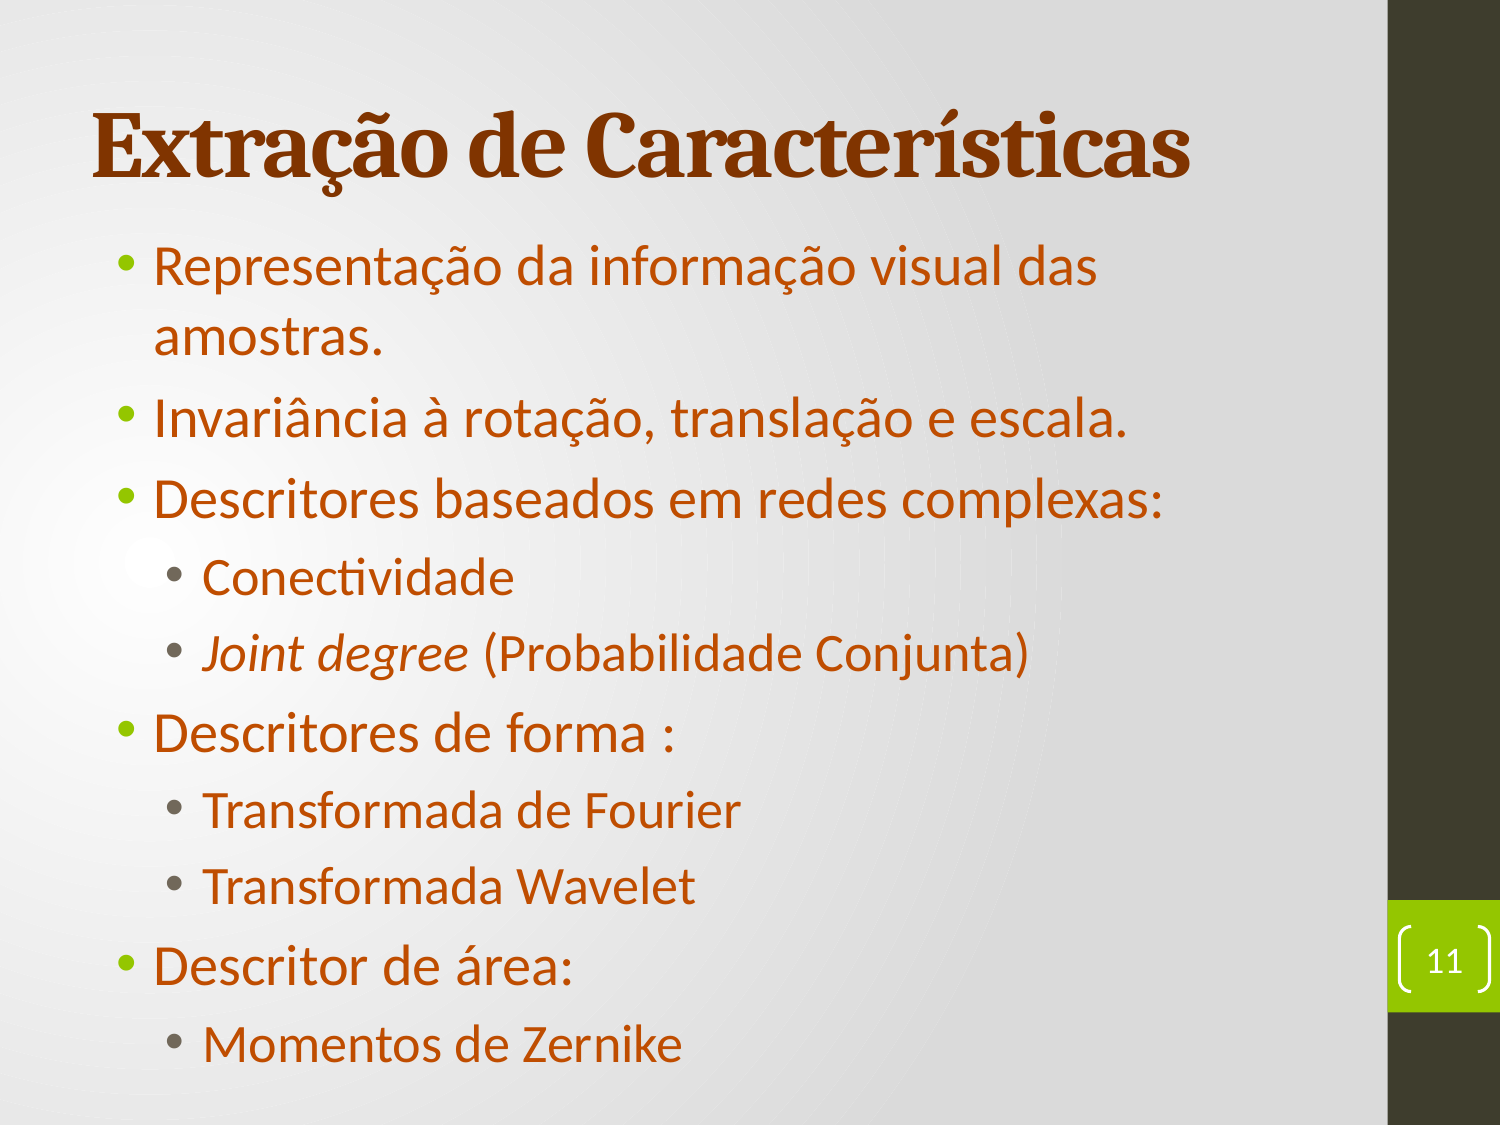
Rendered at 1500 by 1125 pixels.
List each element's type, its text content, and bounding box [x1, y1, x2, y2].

list Representação da informação visual das amostras. Invariância à rotação, translação e escala. Descritores baseados em redes complexas: Conectividade Joint degree (Probabilidade Conjunta) Descritores de forma : Transformada de Fourier Transformada Wavelet Descritor de área: Momentos de Zernike [82, 220, 1333, 1125]
slide_number 11 [1397, 924, 1492, 994]
title Extração de Características [75, 45, 1325, 233]
